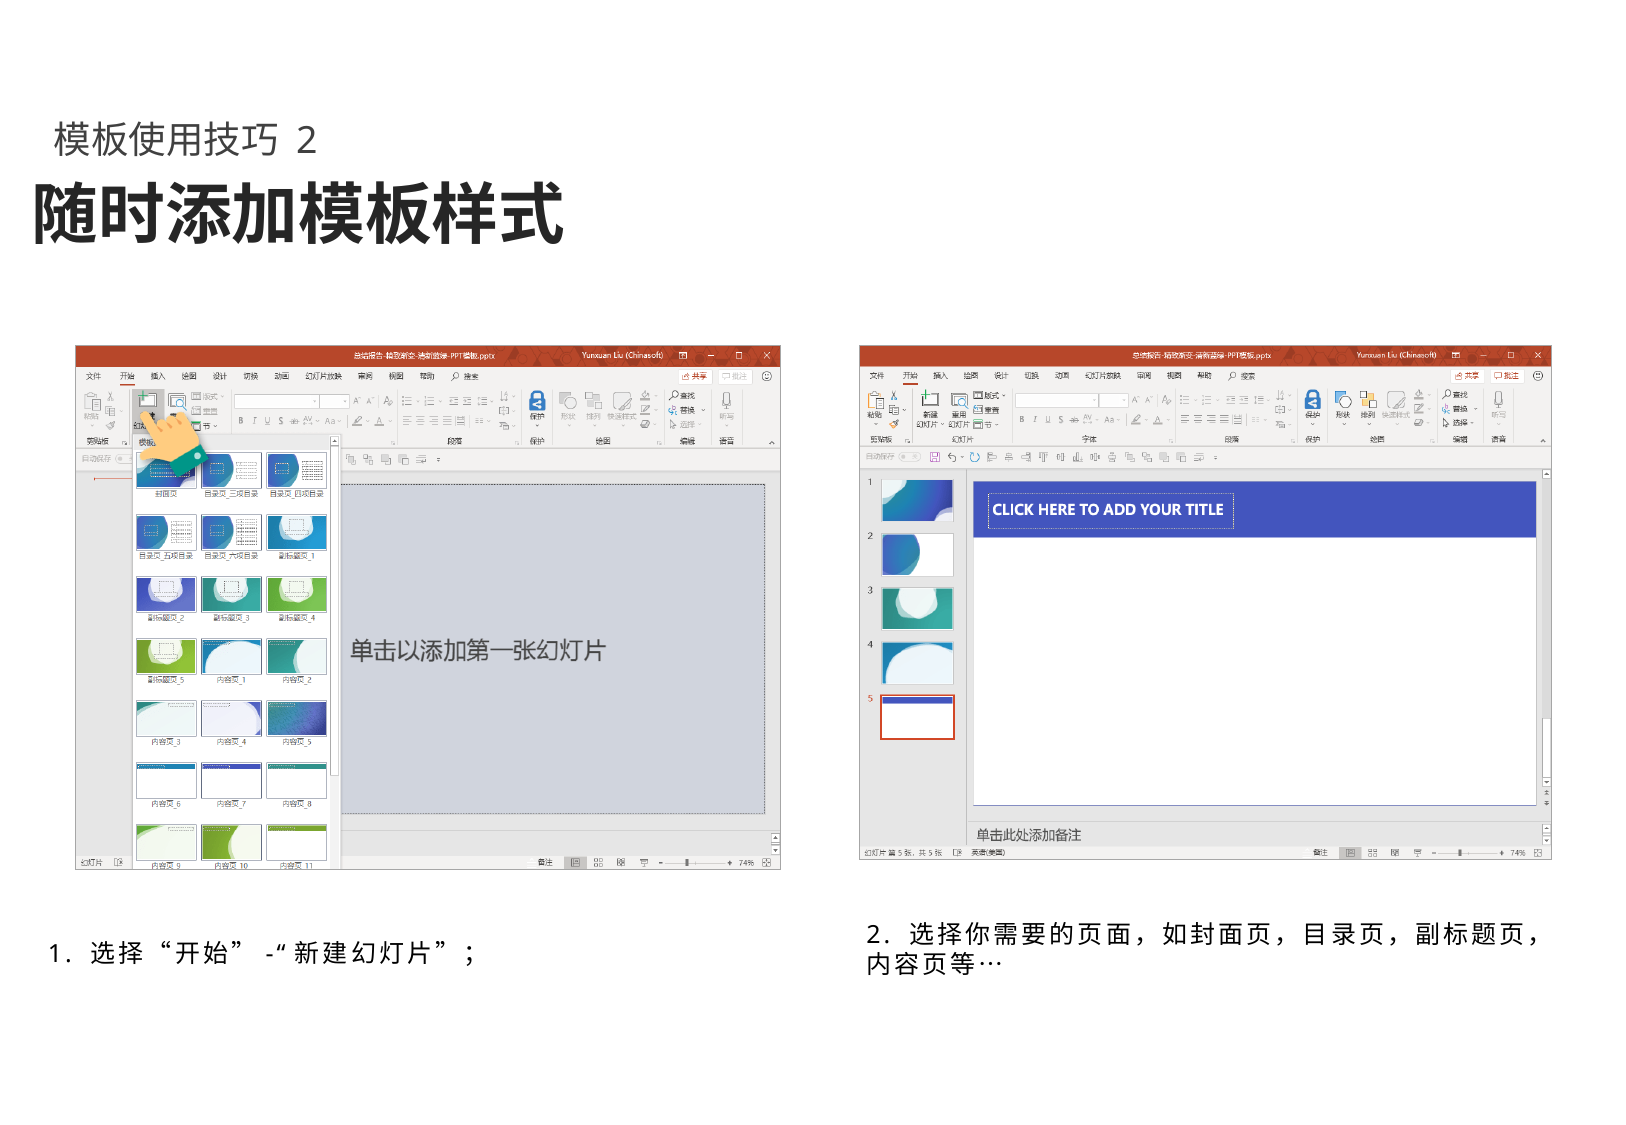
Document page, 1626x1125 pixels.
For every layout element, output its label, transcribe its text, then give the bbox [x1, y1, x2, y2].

text_box 随时添加模板样式 [16, 164, 581, 260]
text_box 1. 选择“开始”-“新建幻灯片”； [33, 930, 504, 975]
text_box 模板使用技巧 2 [38, 108, 333, 164]
picture [859, 345, 1552, 860]
picture [75, 345, 781, 870]
text_box 2. 选择你需要的页面，如封面页，目录页，副标题页，内容页等… [851, 910, 1552, 986]
